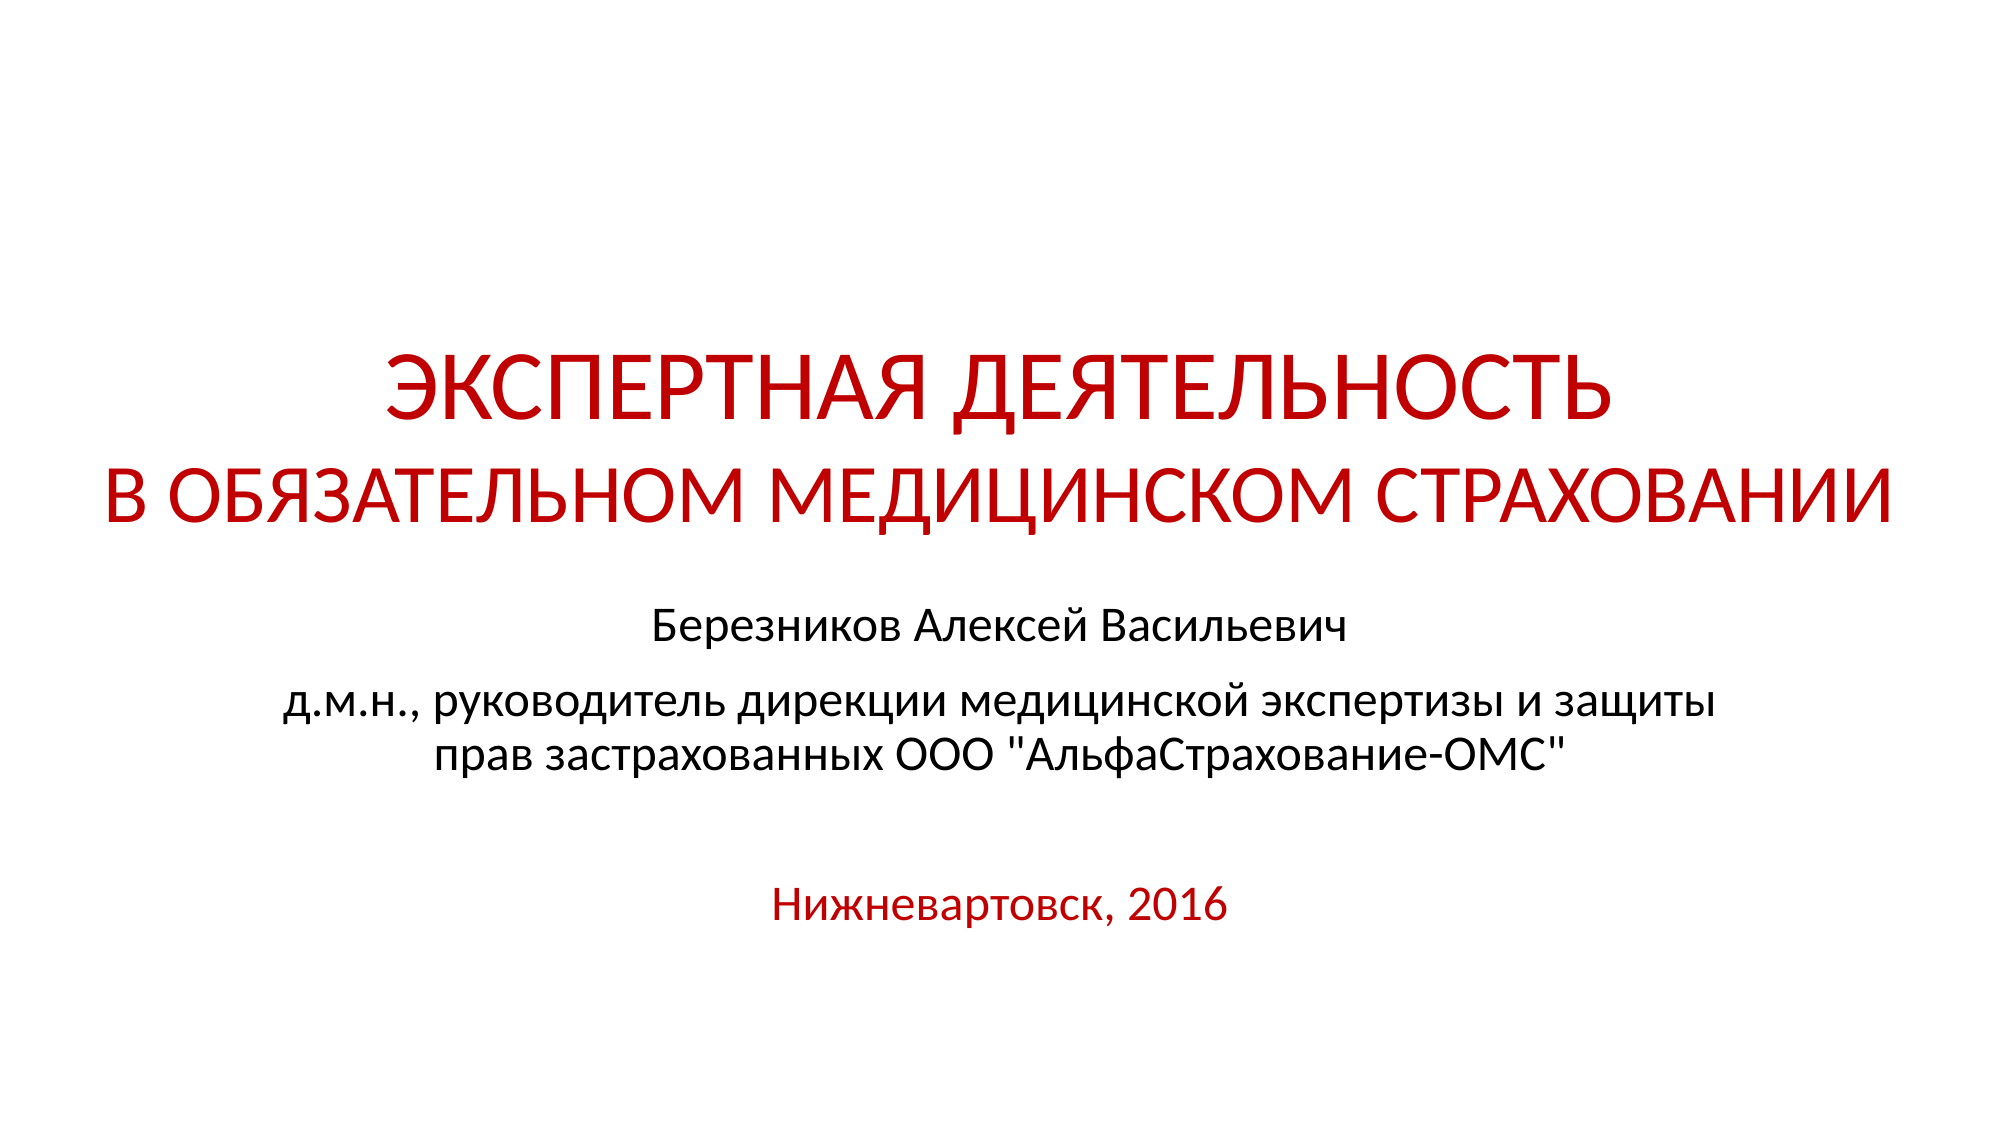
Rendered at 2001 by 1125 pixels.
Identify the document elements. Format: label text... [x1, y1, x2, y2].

subtitle Березников Алексей Васильевич д.м.н., руководитель дирекции медицинской экспертизы и защиты прав застрахованных ООО "АльфаСтрахование-ОМС" Нижневартовск, 2016 [249, 590, 1750, 863]
text_box ЭКСПЕРТНАЯ ДЕЯТЕЛЬНОСТЬ В ОБЯЗАТЕЛЬНОМ МЕДИЦИНСКОМ СТРАХОВАНИИ [88, 311, 1912, 547]
